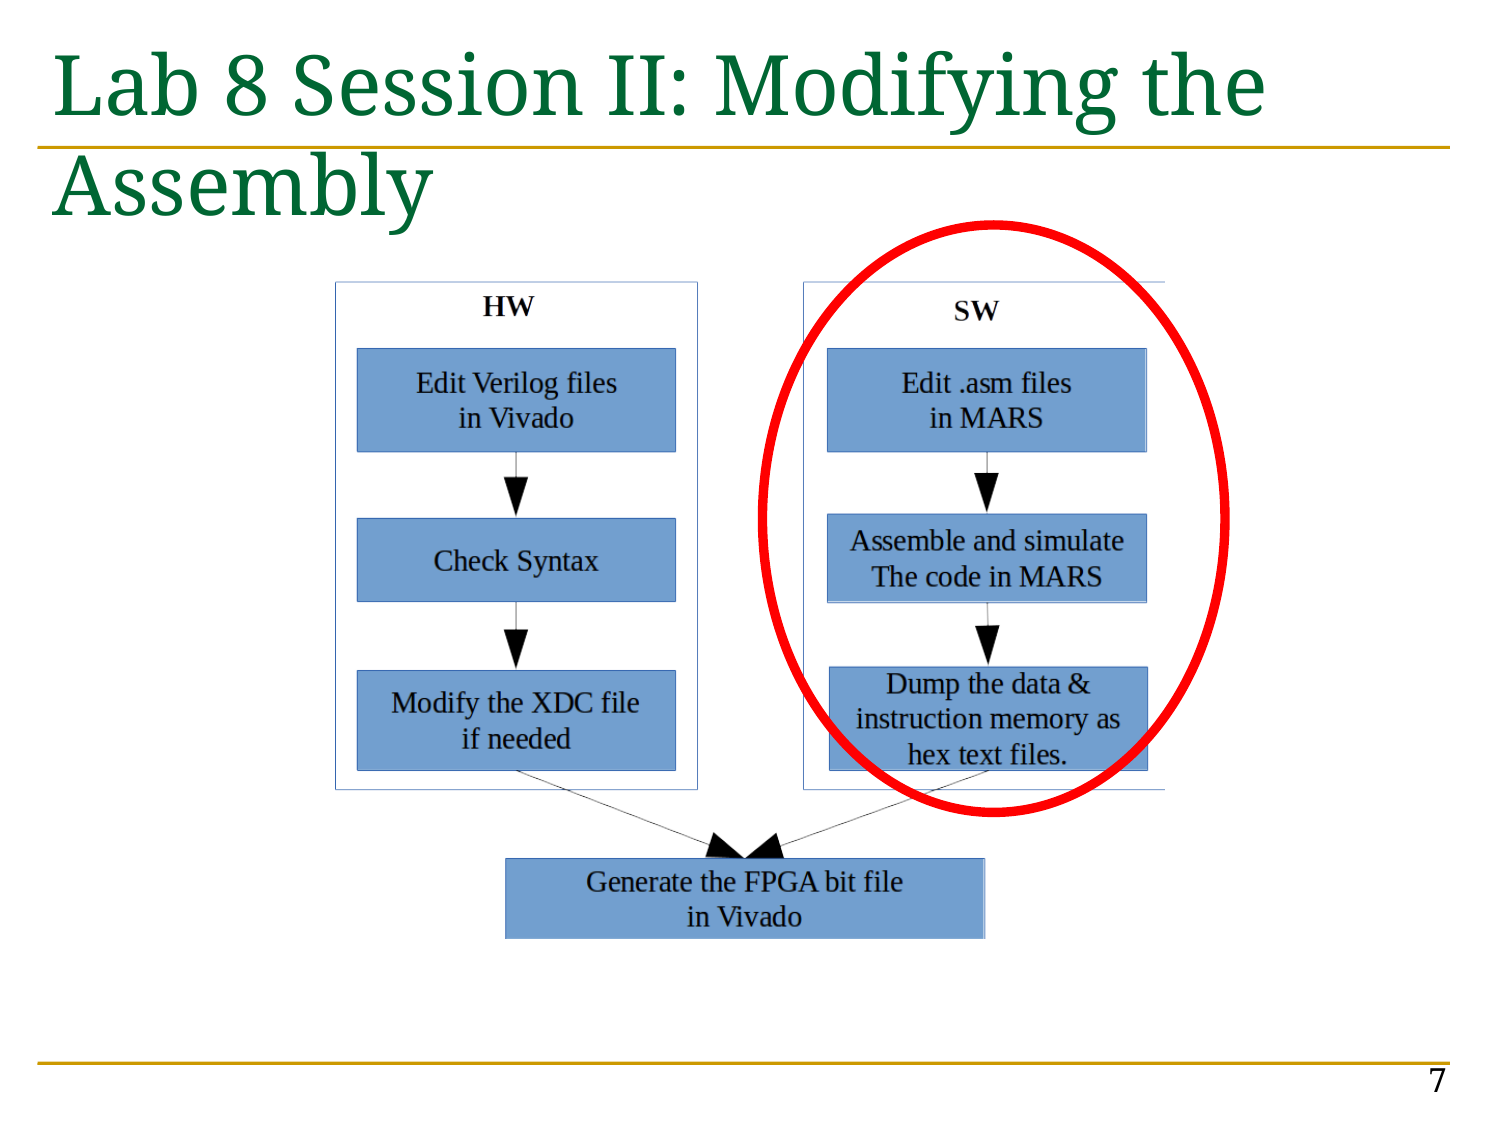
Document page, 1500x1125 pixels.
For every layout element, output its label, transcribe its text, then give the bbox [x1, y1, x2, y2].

slide_number 7 [1111, 1036, 1462, 1112]
text_box [1168, 325, 1225, 712]
picture [335, 276, 1165, 939]
title Lab 8 Session II: Modifying the Assembly [37, 24, 1450, 200]
text_box [864, 224, 1123, 275]
